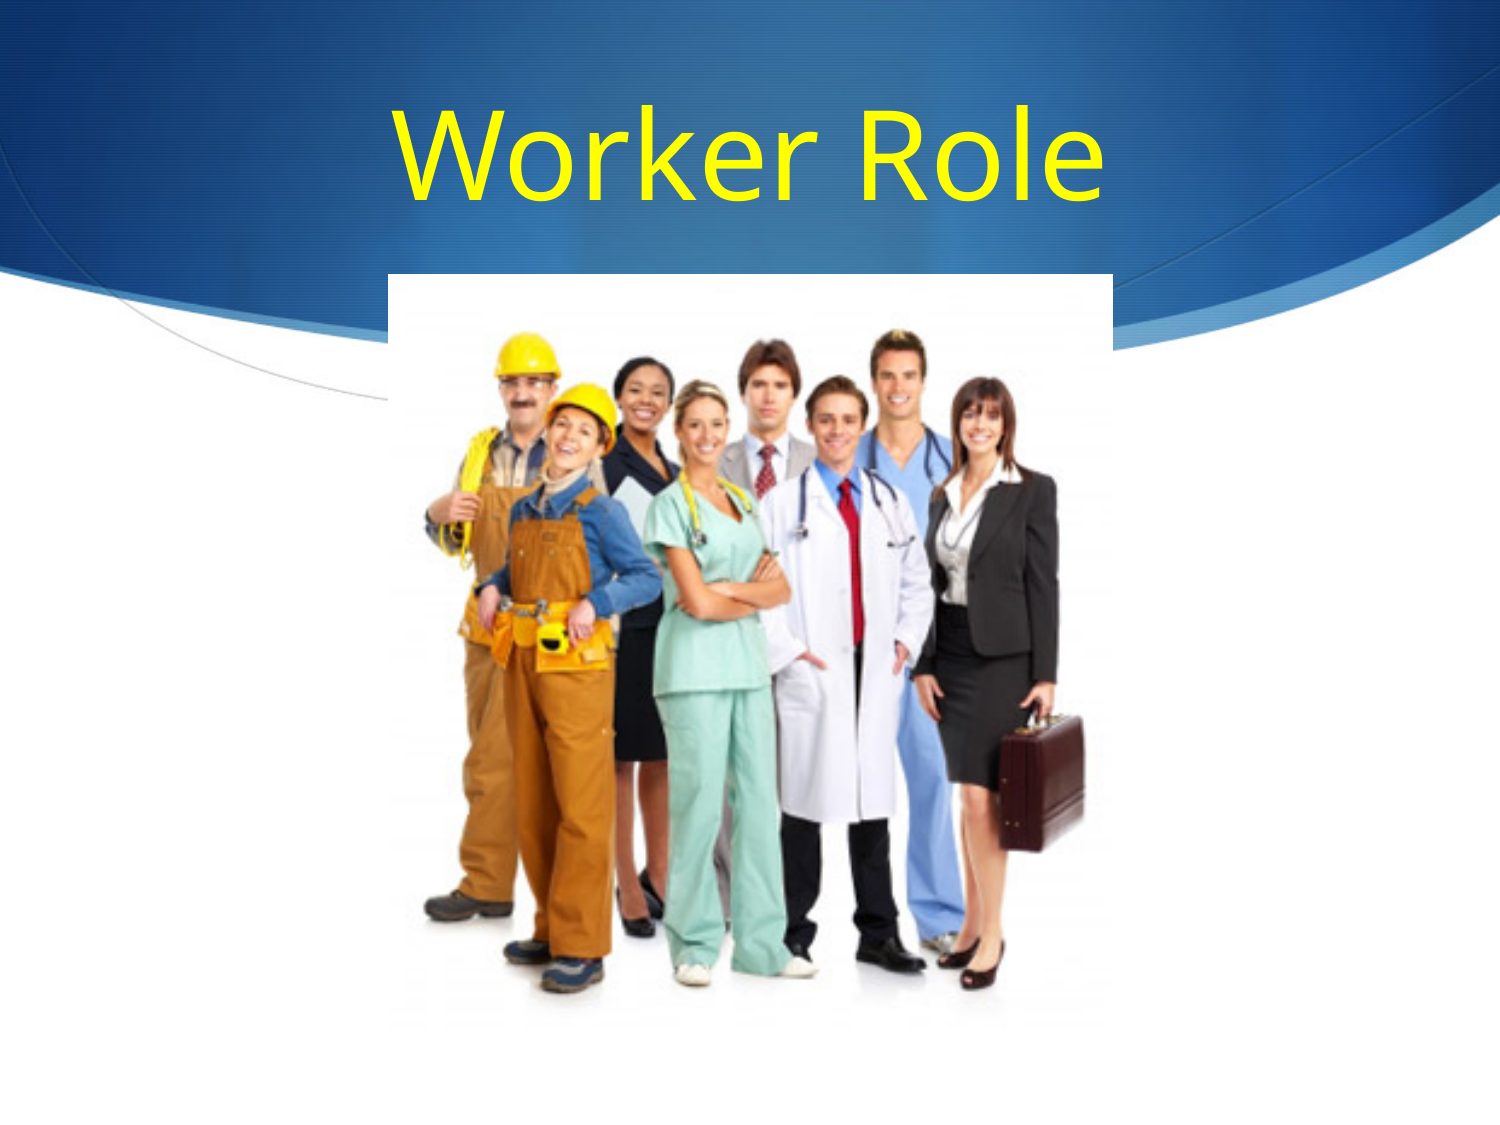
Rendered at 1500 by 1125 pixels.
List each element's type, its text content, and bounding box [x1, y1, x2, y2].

title Worker Role [75, 56, 1425, 245]
picture [0, 0, 1500, 1125]
